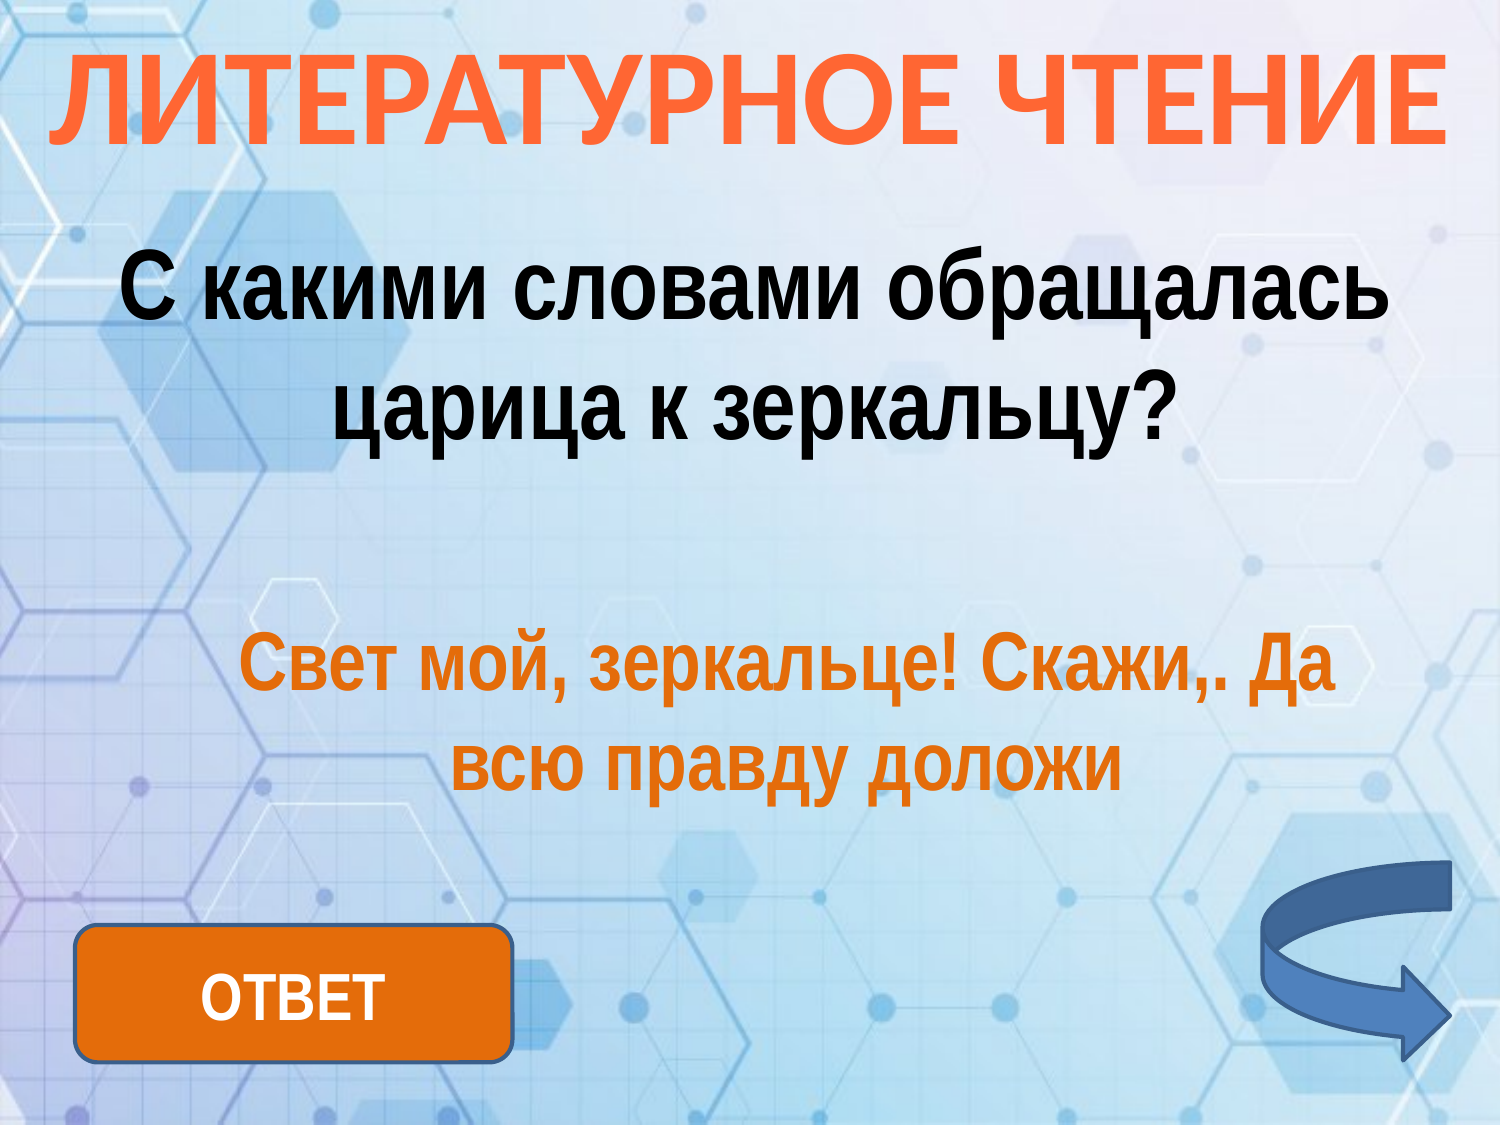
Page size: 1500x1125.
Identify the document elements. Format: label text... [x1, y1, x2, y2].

text_box [1260, 860, 1453, 1063]
text_box Свет мой, зеркальце! Скажи,. Да всю правду доложи [200, 599, 1375, 815]
text_box С какими словами обращалась царица к зеркальцу? [62, 212, 1450, 547]
picture [0, 180, 1500, 1125]
text_box ЛИТЕРАТУРНОЕ ЧТЕНИЕ [0, 0, 1500, 180]
text_box ОТВЕТ [72, 922, 515, 1065]
